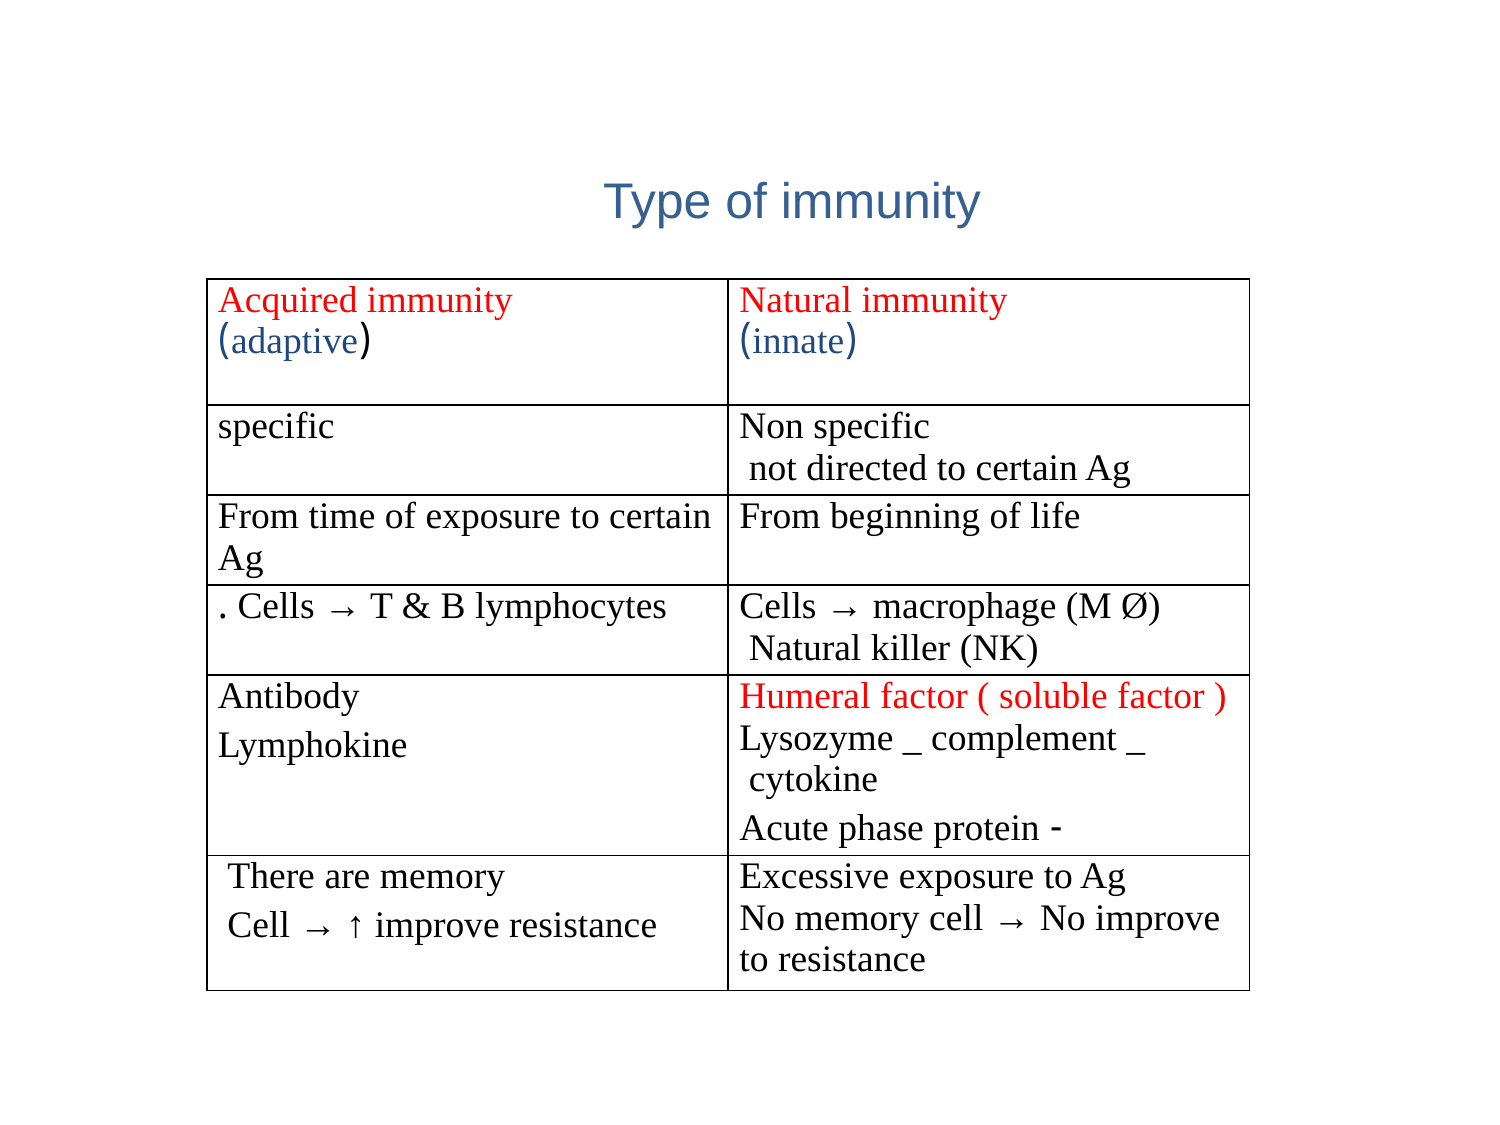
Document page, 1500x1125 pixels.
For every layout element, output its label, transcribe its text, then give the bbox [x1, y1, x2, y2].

table_cell Non specific not directed to certain Ag [729, 406, 1249, 494]
table_cell There are memory Cell → ↑ improve resistance [208, 856, 727, 990]
table_header Acquired immunity (adaptive) [208, 280, 727, 404]
table_header Natural immunity (innate) [729, 280, 1249, 404]
table_cell From time of exposure to certain Ag [208, 496, 727, 584]
table_cell specific [208, 406, 727, 494]
table_cell From beginning of life [729, 496, 1249, 584]
text_box Type of immunity [574, 161, 996, 237]
table_cell Humeral factor ( soluble factor ) Lysozyme _ complement _ cytokine - Acute phase protein [729, 676, 1249, 855]
table_cell Cells → macrophage (M Ø) Natural killer (NK) [729, 586, 1249, 674]
table_cell Cells → T & B lymphocytes . [208, 586, 727, 674]
table_cell Antibody Lymphokine [208, 676, 727, 855]
table_cell Excessive exposure to Ag No memory cell → No improve to resistance [729, 856, 1249, 990]
